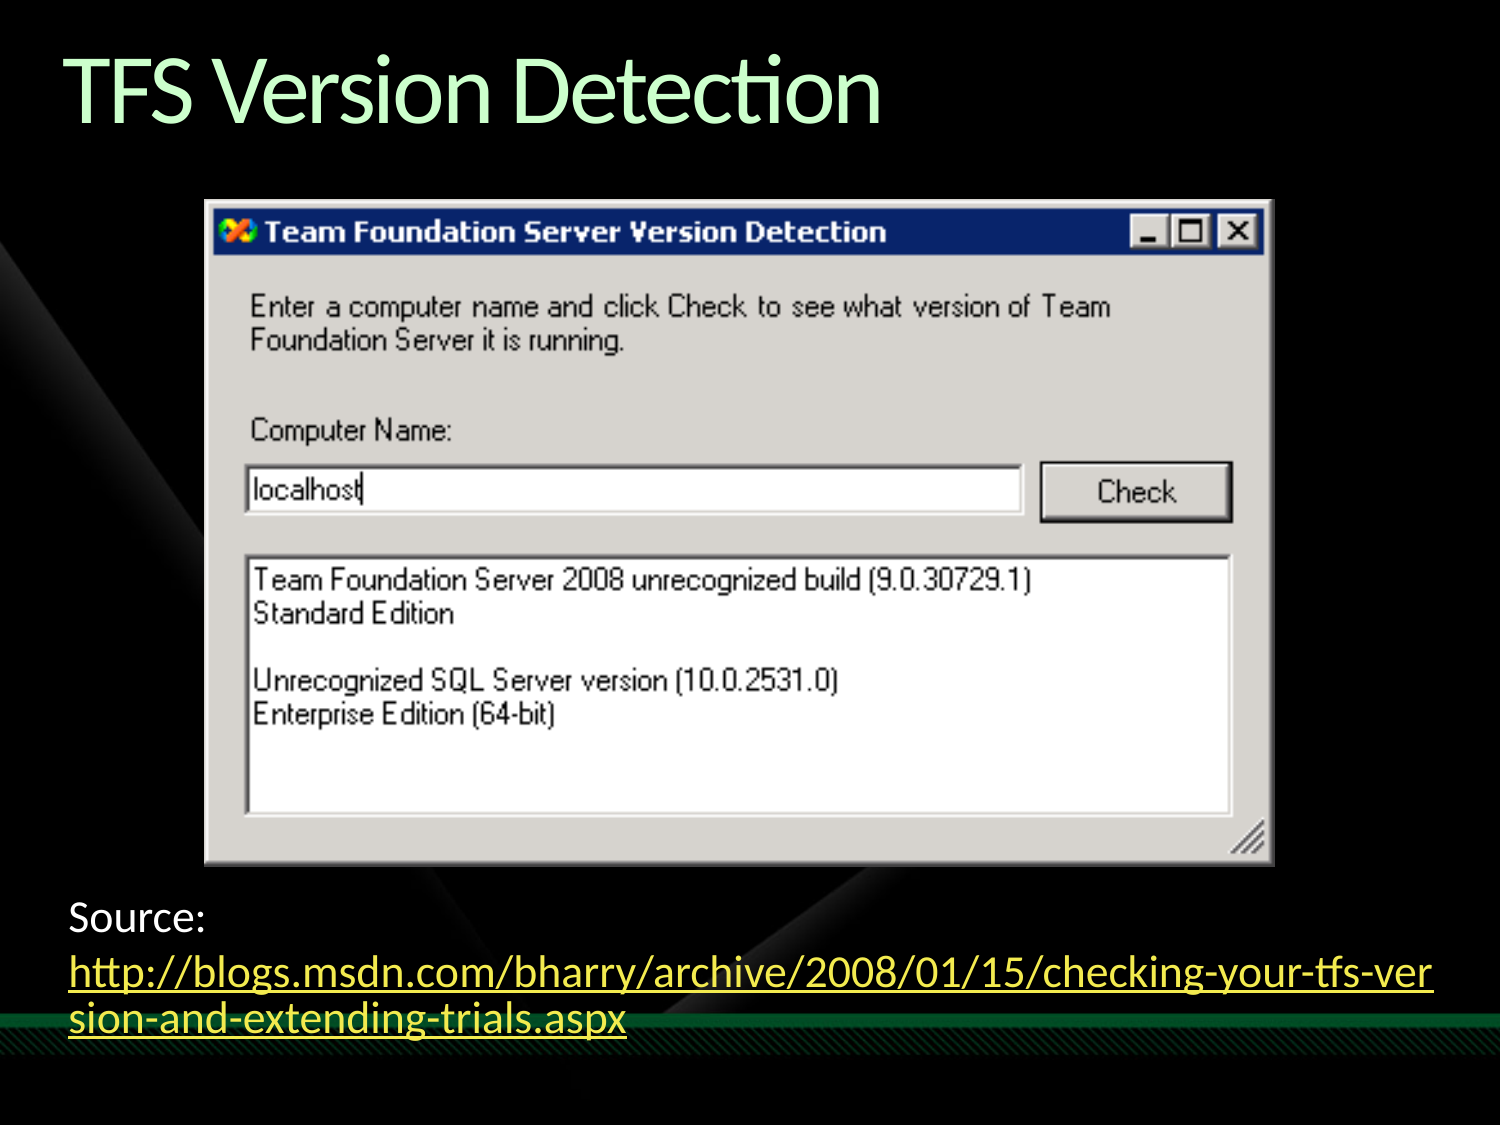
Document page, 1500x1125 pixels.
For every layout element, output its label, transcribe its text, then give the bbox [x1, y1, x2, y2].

picture [0, 0, 1500, 1125]
title TFS Version Detection [62, 37, 1438, 147]
text_box Source: http://blogs.msdn.com/bharry/archive/2008/01/15/checking-your-tfs-version-and-extending-trials.aspx [53, 879, 1458, 1059]
